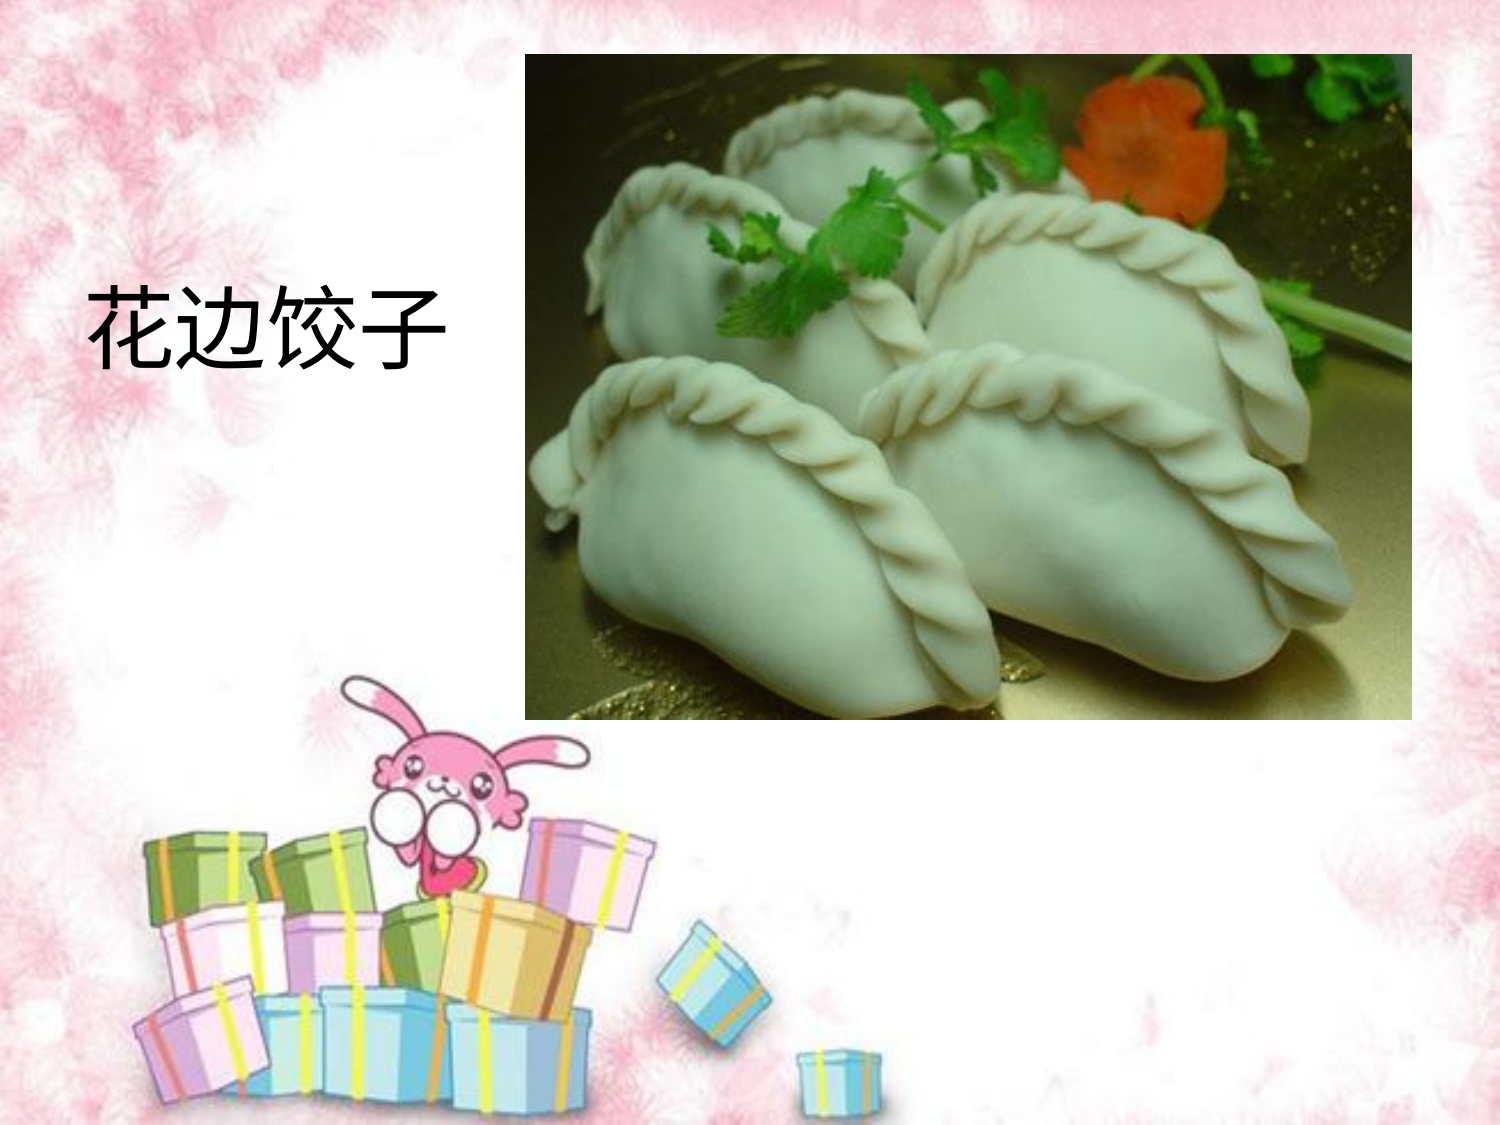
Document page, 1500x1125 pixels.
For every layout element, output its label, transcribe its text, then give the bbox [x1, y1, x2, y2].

title 花边饺子 [53, 231, 480, 420]
picture [0, 0, 1500, 1125]
